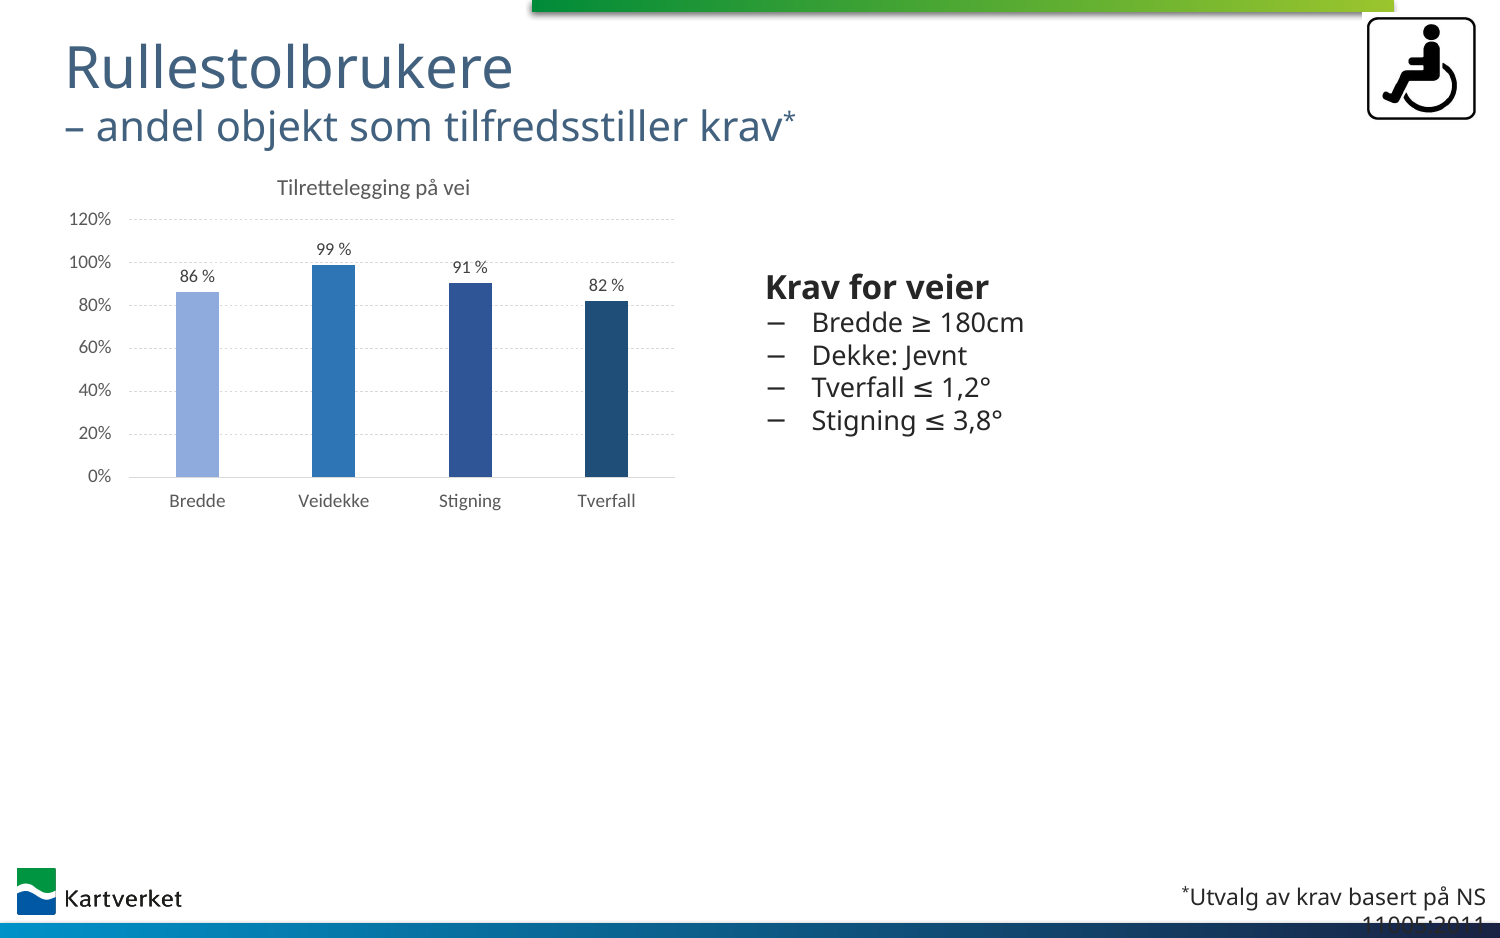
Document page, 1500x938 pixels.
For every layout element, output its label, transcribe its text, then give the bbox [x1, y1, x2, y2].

text_box *Utvalg av krav basert på NS 11005:2011 [1068, 873, 1500, 938]
text_box Rullestolbrukere – andel objekt som tilfredsstiller krav* [49, 25, 1431, 158]
picture [62, 166, 686, 519]
text_box Krav for veier Bredde ≥ 180cm Dekke: Jevnt Tverfall ≤ 1,2° Stigning ≤ 3,8° [750, 258, 1234, 444]
picture [1362, 12, 1481, 126]
